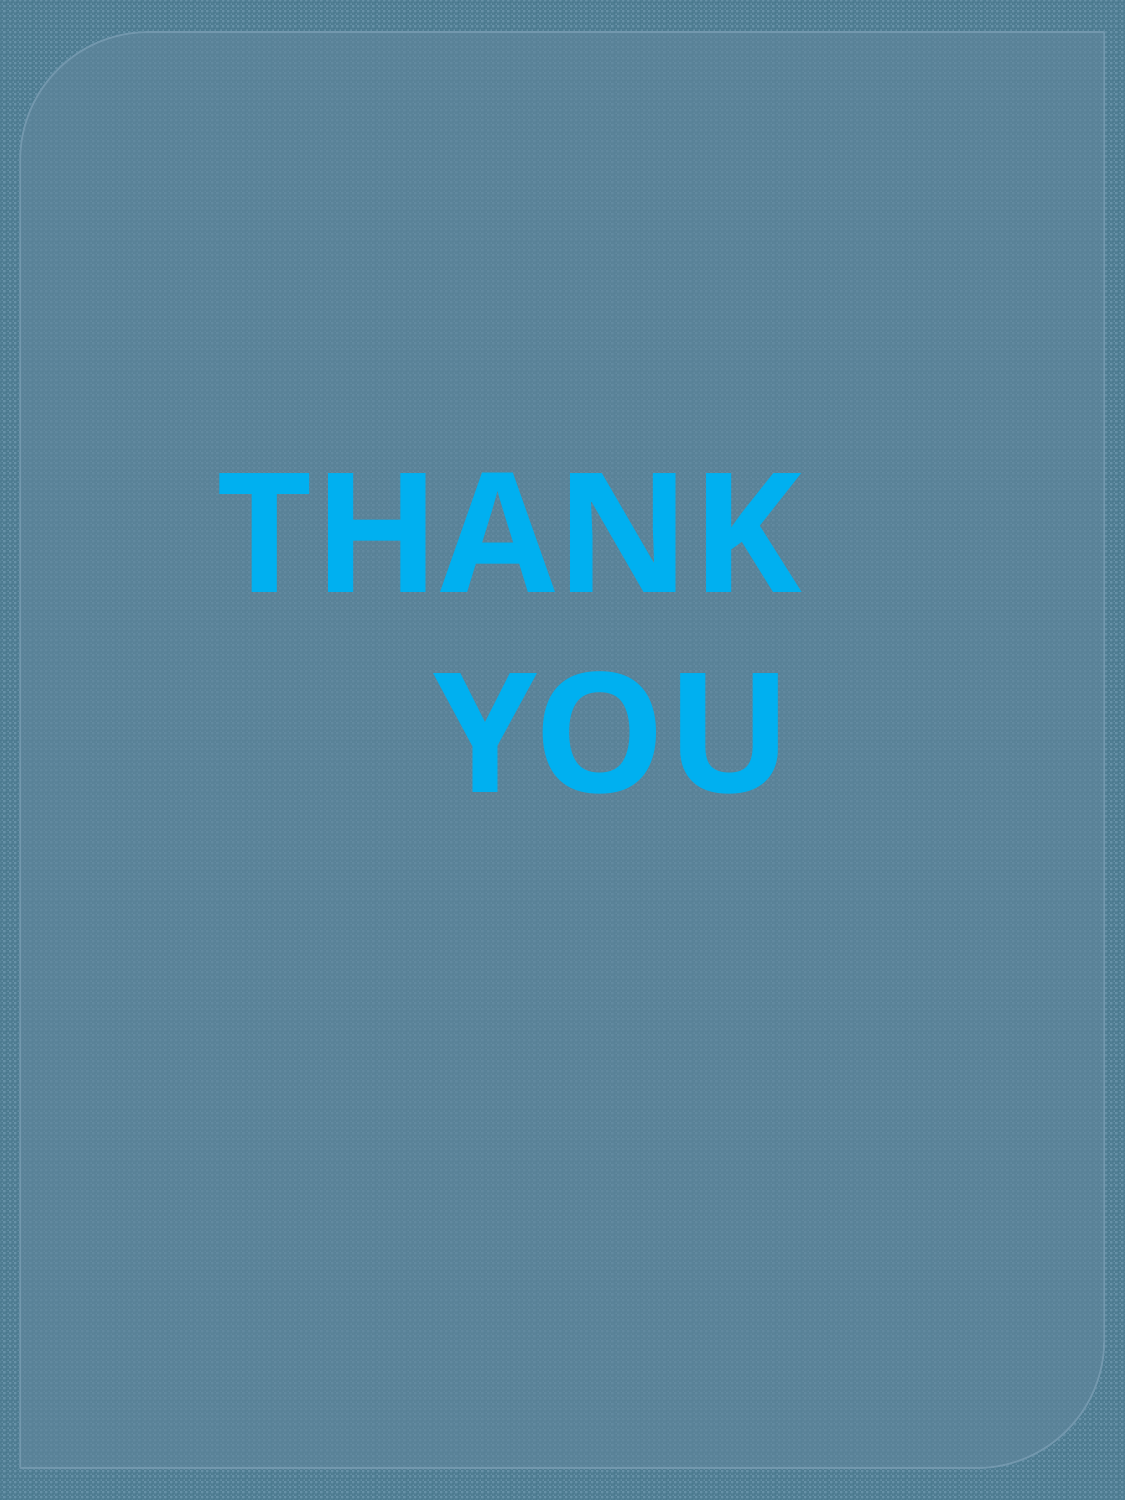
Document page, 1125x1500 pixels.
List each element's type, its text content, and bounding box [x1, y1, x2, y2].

text_box THANK YOU [202, 218, 976, 834]
